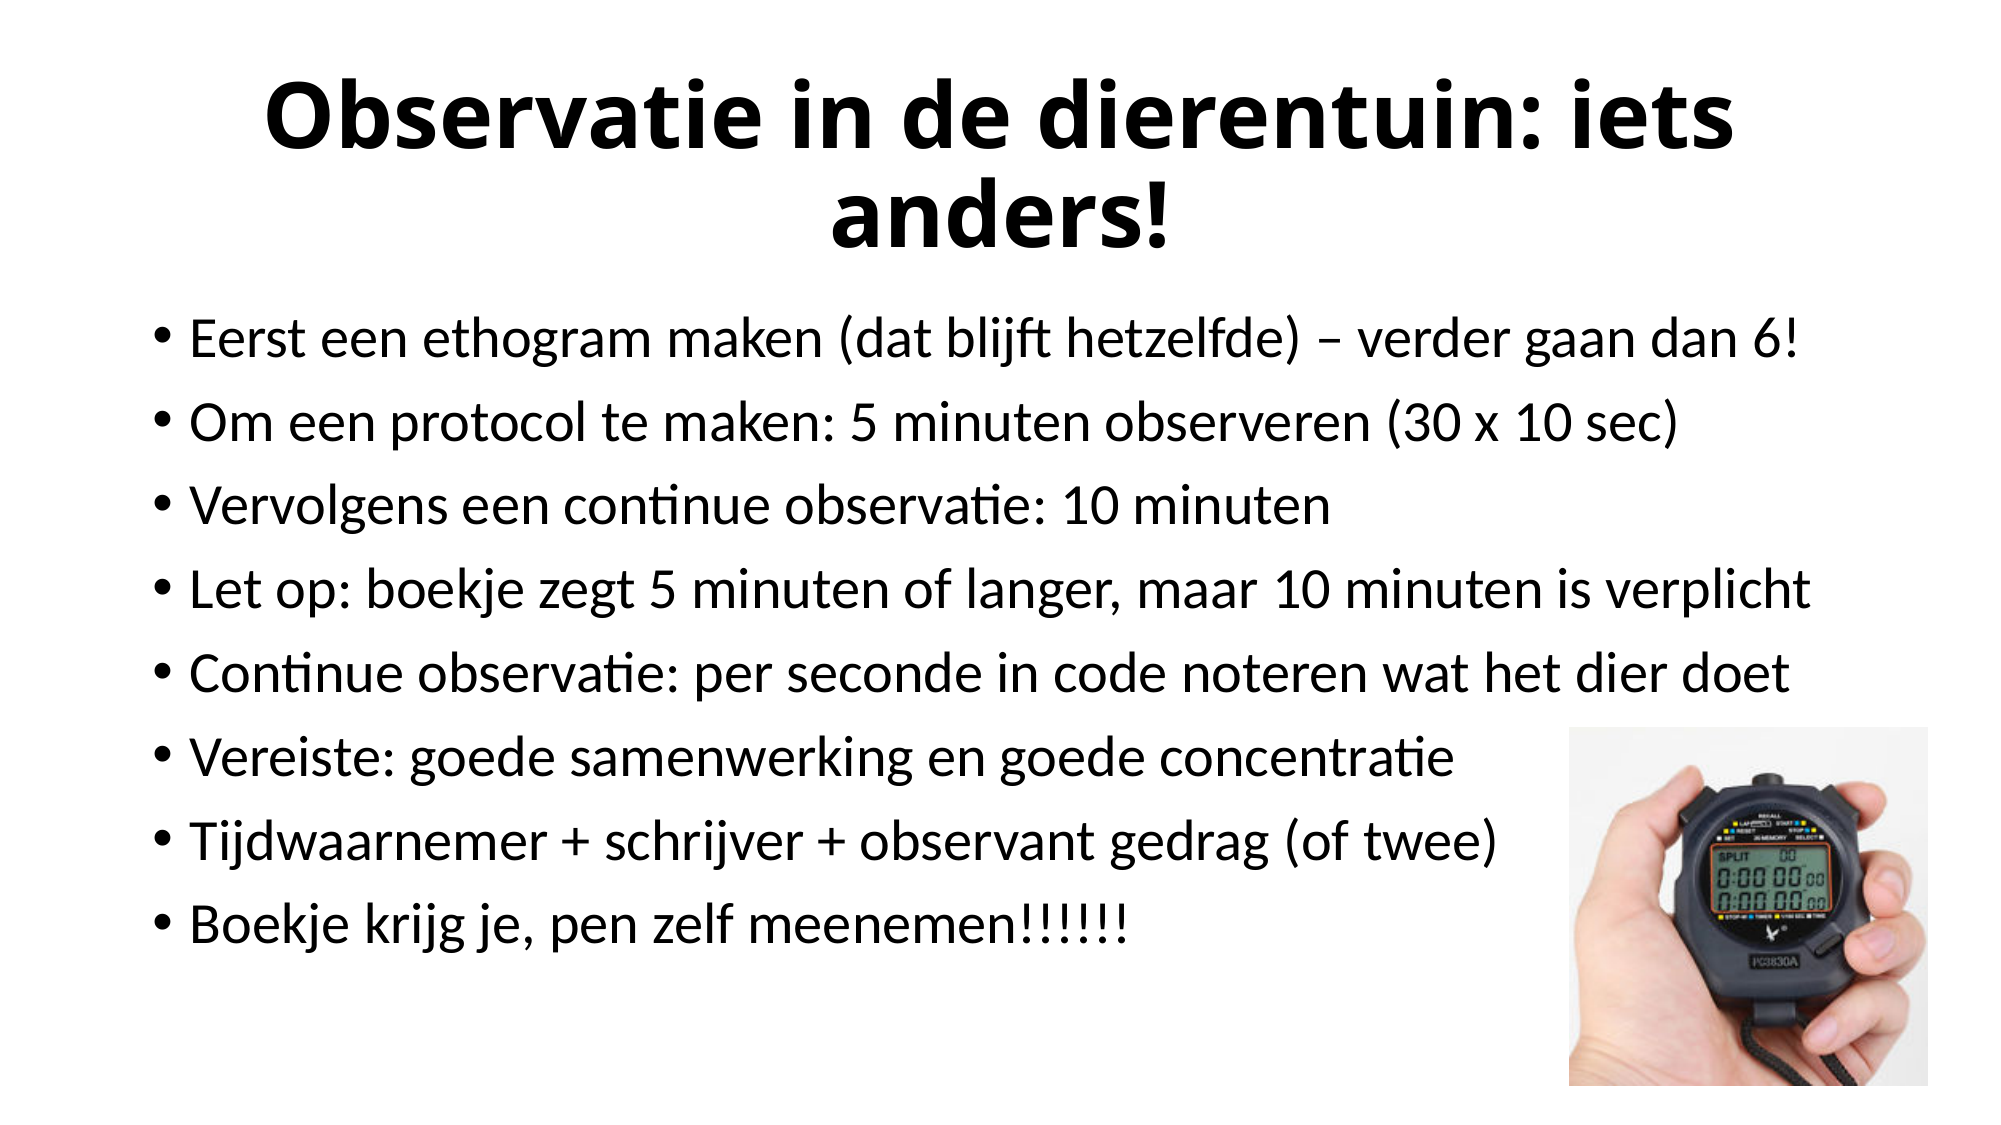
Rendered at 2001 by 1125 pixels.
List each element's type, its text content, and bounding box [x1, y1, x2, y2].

title Observatie in de dierentuin: iets anders! [137, 59, 1863, 278]
picture [1569, 727, 1928, 1086]
list Eerst een ethogram maken (dat blijft hetzelfde) – verder gaan dan 6! Om een protocol te maken: 5 minuten observeren (30 x 10 sec) Vervolgens een continue observatie: 10 minuten Let op: boekje zegt 5 minuten of langer, maar 10 minuten is verplicht Continue observatie: per seconde in code noteren wat het dier doet Vereiste: goede samenwerking en goede concentratie Tijdwaarnemer + schrijver + observant gedrag (of twee) Boekje krijg je, pen zelf meenemen!!!!!! [137, 299, 1863, 1006]
